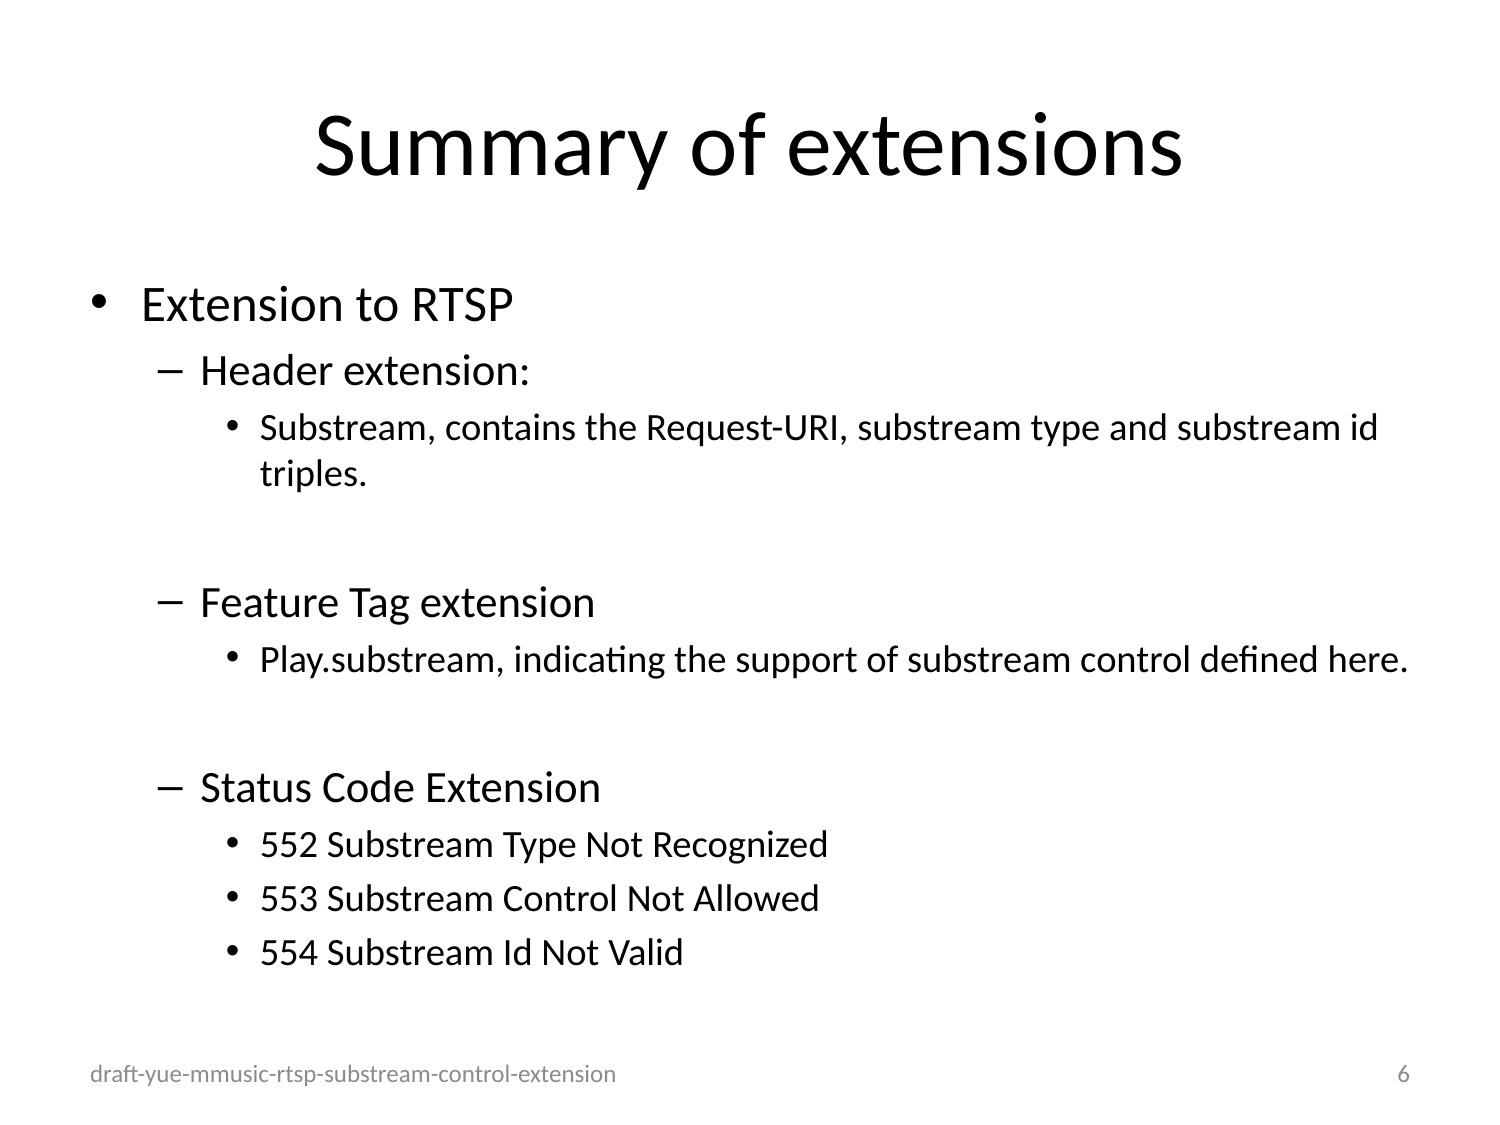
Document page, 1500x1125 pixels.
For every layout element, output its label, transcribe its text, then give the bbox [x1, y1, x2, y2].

slide_number 6 [1074, 1042, 1425, 1103]
slide_number draft-yue-mmusic-rtsp-substream-control-extension [75, 1042, 998, 1103]
list Extension to RTSP Header extension: Substream, contains the Request-URI, substream type and substream id triples. Feature Tag extension Play.substream, indicating the support of substream control defined here. Status Code Extension 552 Substream Type Not Recognized 553 Substream Control Not Allowed 554 Substream Id Not Valid [75, 262, 1425, 1005]
title Summary of extensions [75, 45, 1425, 233]
